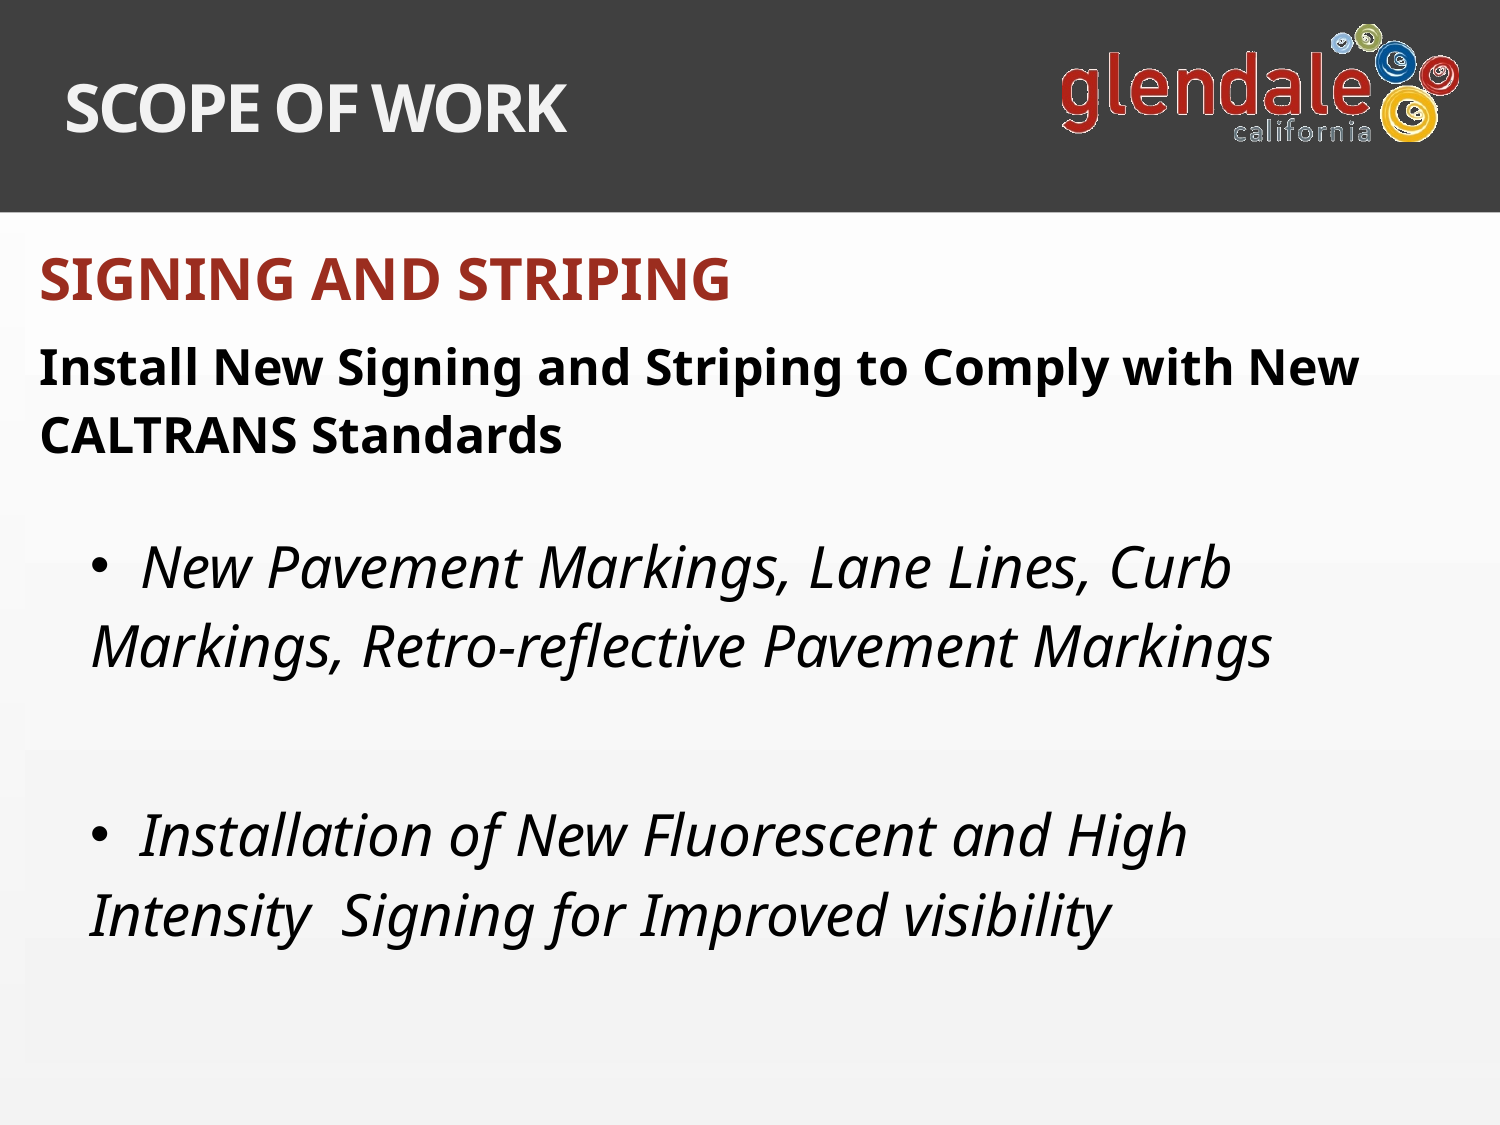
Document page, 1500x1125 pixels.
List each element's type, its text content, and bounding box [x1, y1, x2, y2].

list SIGNING AND STRIPING Install New Signing and Striping to Comply with New CALTRANS Standards [24, 224, 1500, 1063]
text_box [0, 0, 1500, 215]
picture [1062, 24, 1459, 143]
title SCOPE OF WORK [50, 0, 1400, 213]
list New Pavement Markings, Lane Lines, Curb Markings, Retro-reflective Pavement Markings Installation of New Fluorescent and High Intensity Signing for Improved visibility [74, 512, 1426, 963]
